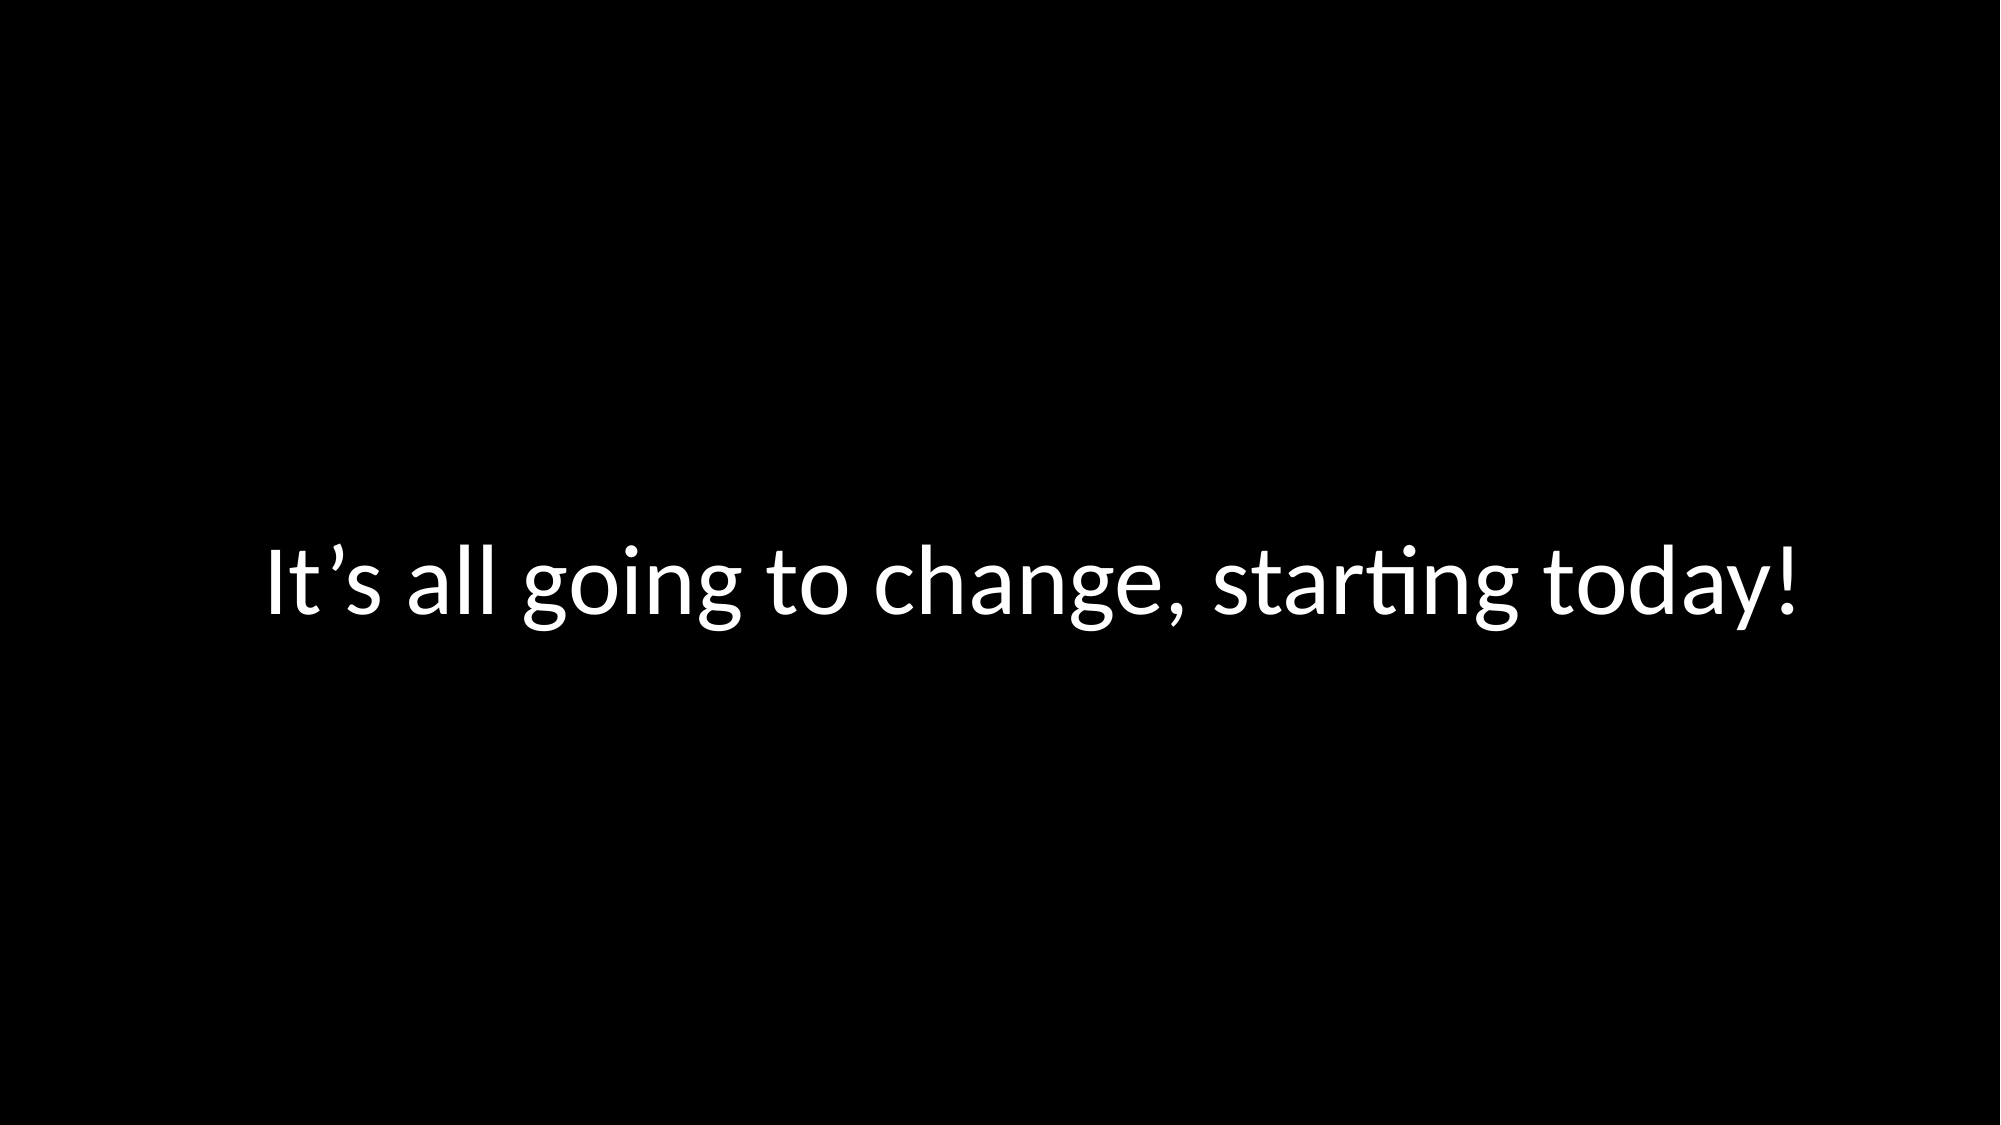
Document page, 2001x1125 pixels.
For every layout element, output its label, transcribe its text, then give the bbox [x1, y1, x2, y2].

list It’s all going to change, starting today! [179, 392, 1890, 762]
